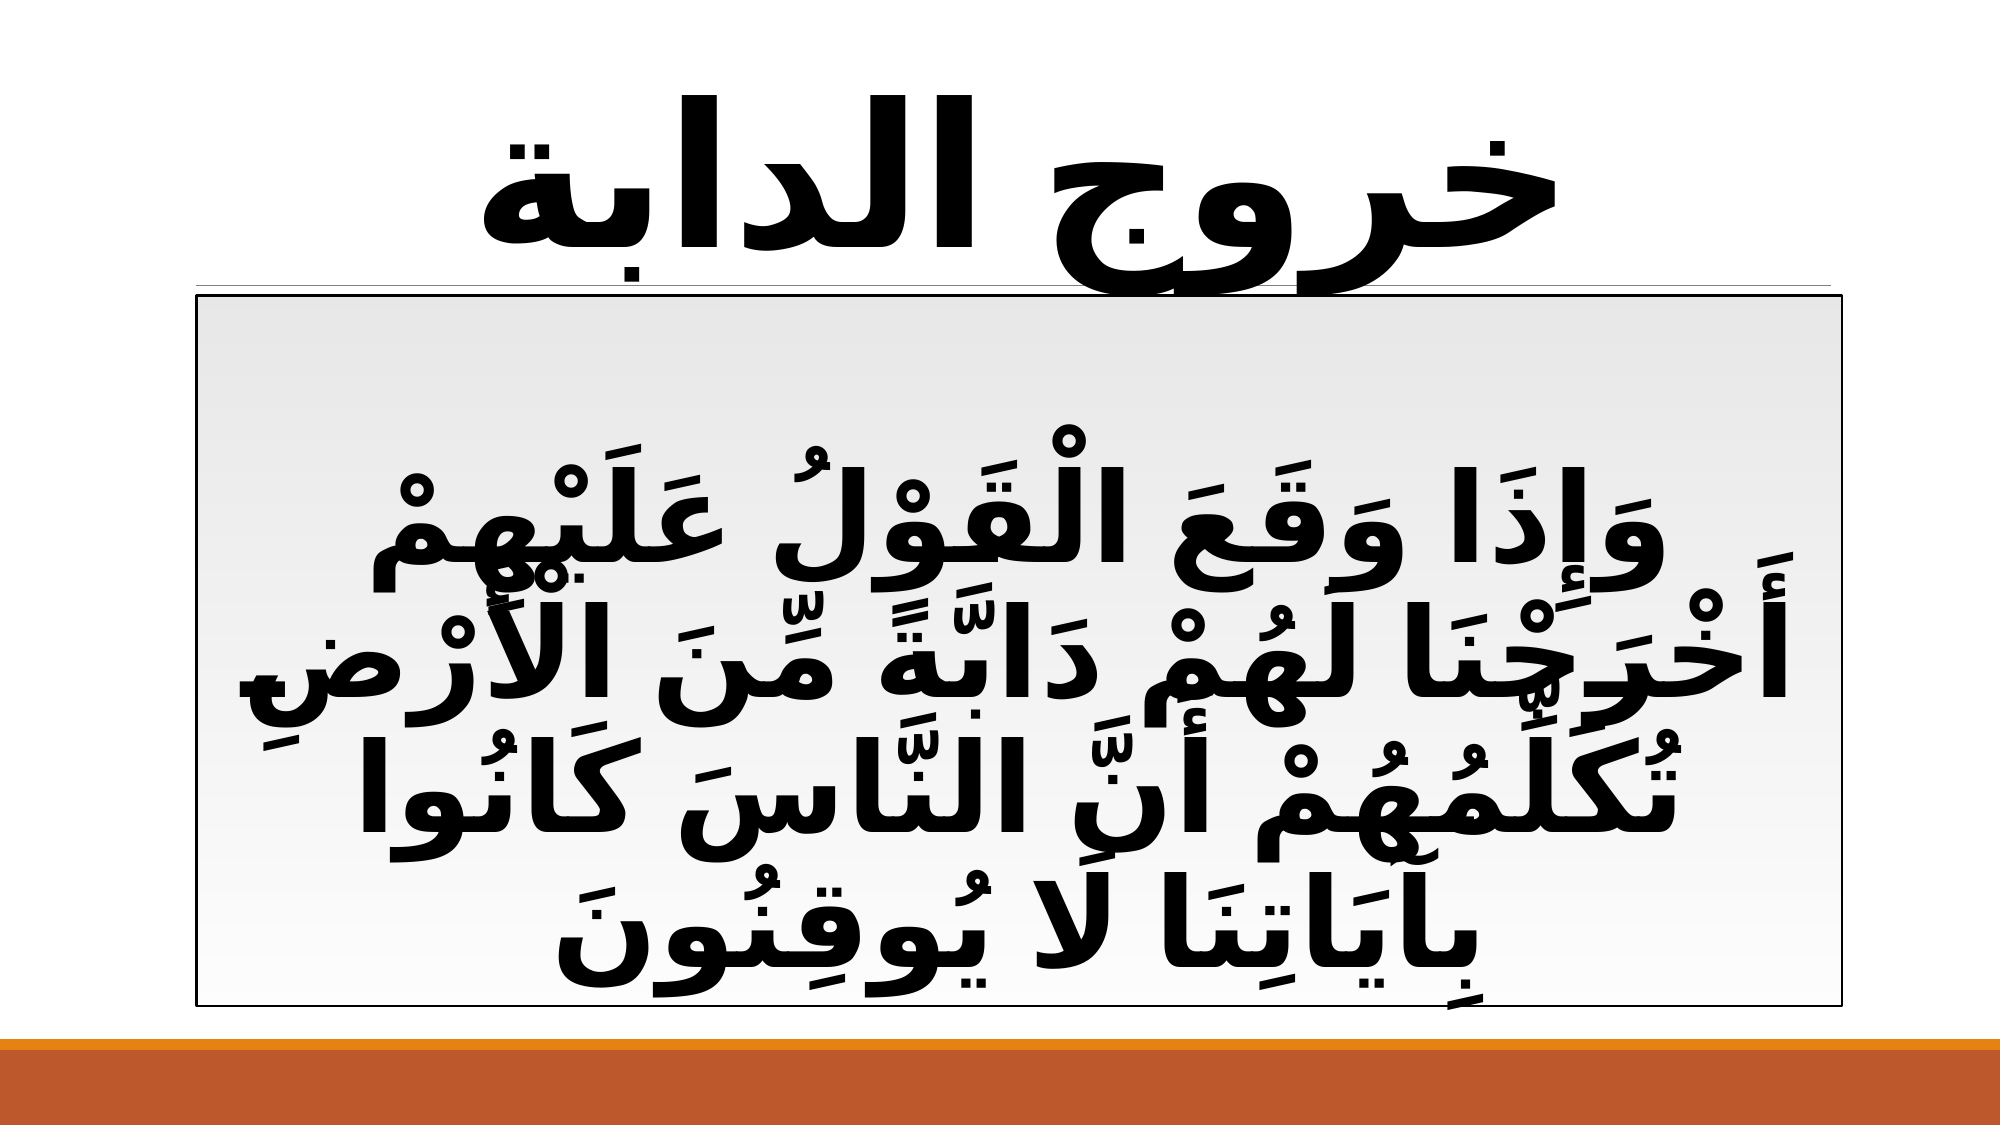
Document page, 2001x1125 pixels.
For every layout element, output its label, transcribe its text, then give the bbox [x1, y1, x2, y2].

title خروج الدابة [232, 44, 1813, 294]
list وَإِذَا وَقَعَ الْقَوْلُ عَلَيْهِمْ أَخْرَجْنَا لَهُمْ دَابَّةً مِّنَ الْأَرْضِ تُكَلِّمُهُمْ أَنَّ النَّاسَ كَانُوا بِآيَاتِنَا لَا يُوقِنُونَ [195, 294, 1843, 1007]
